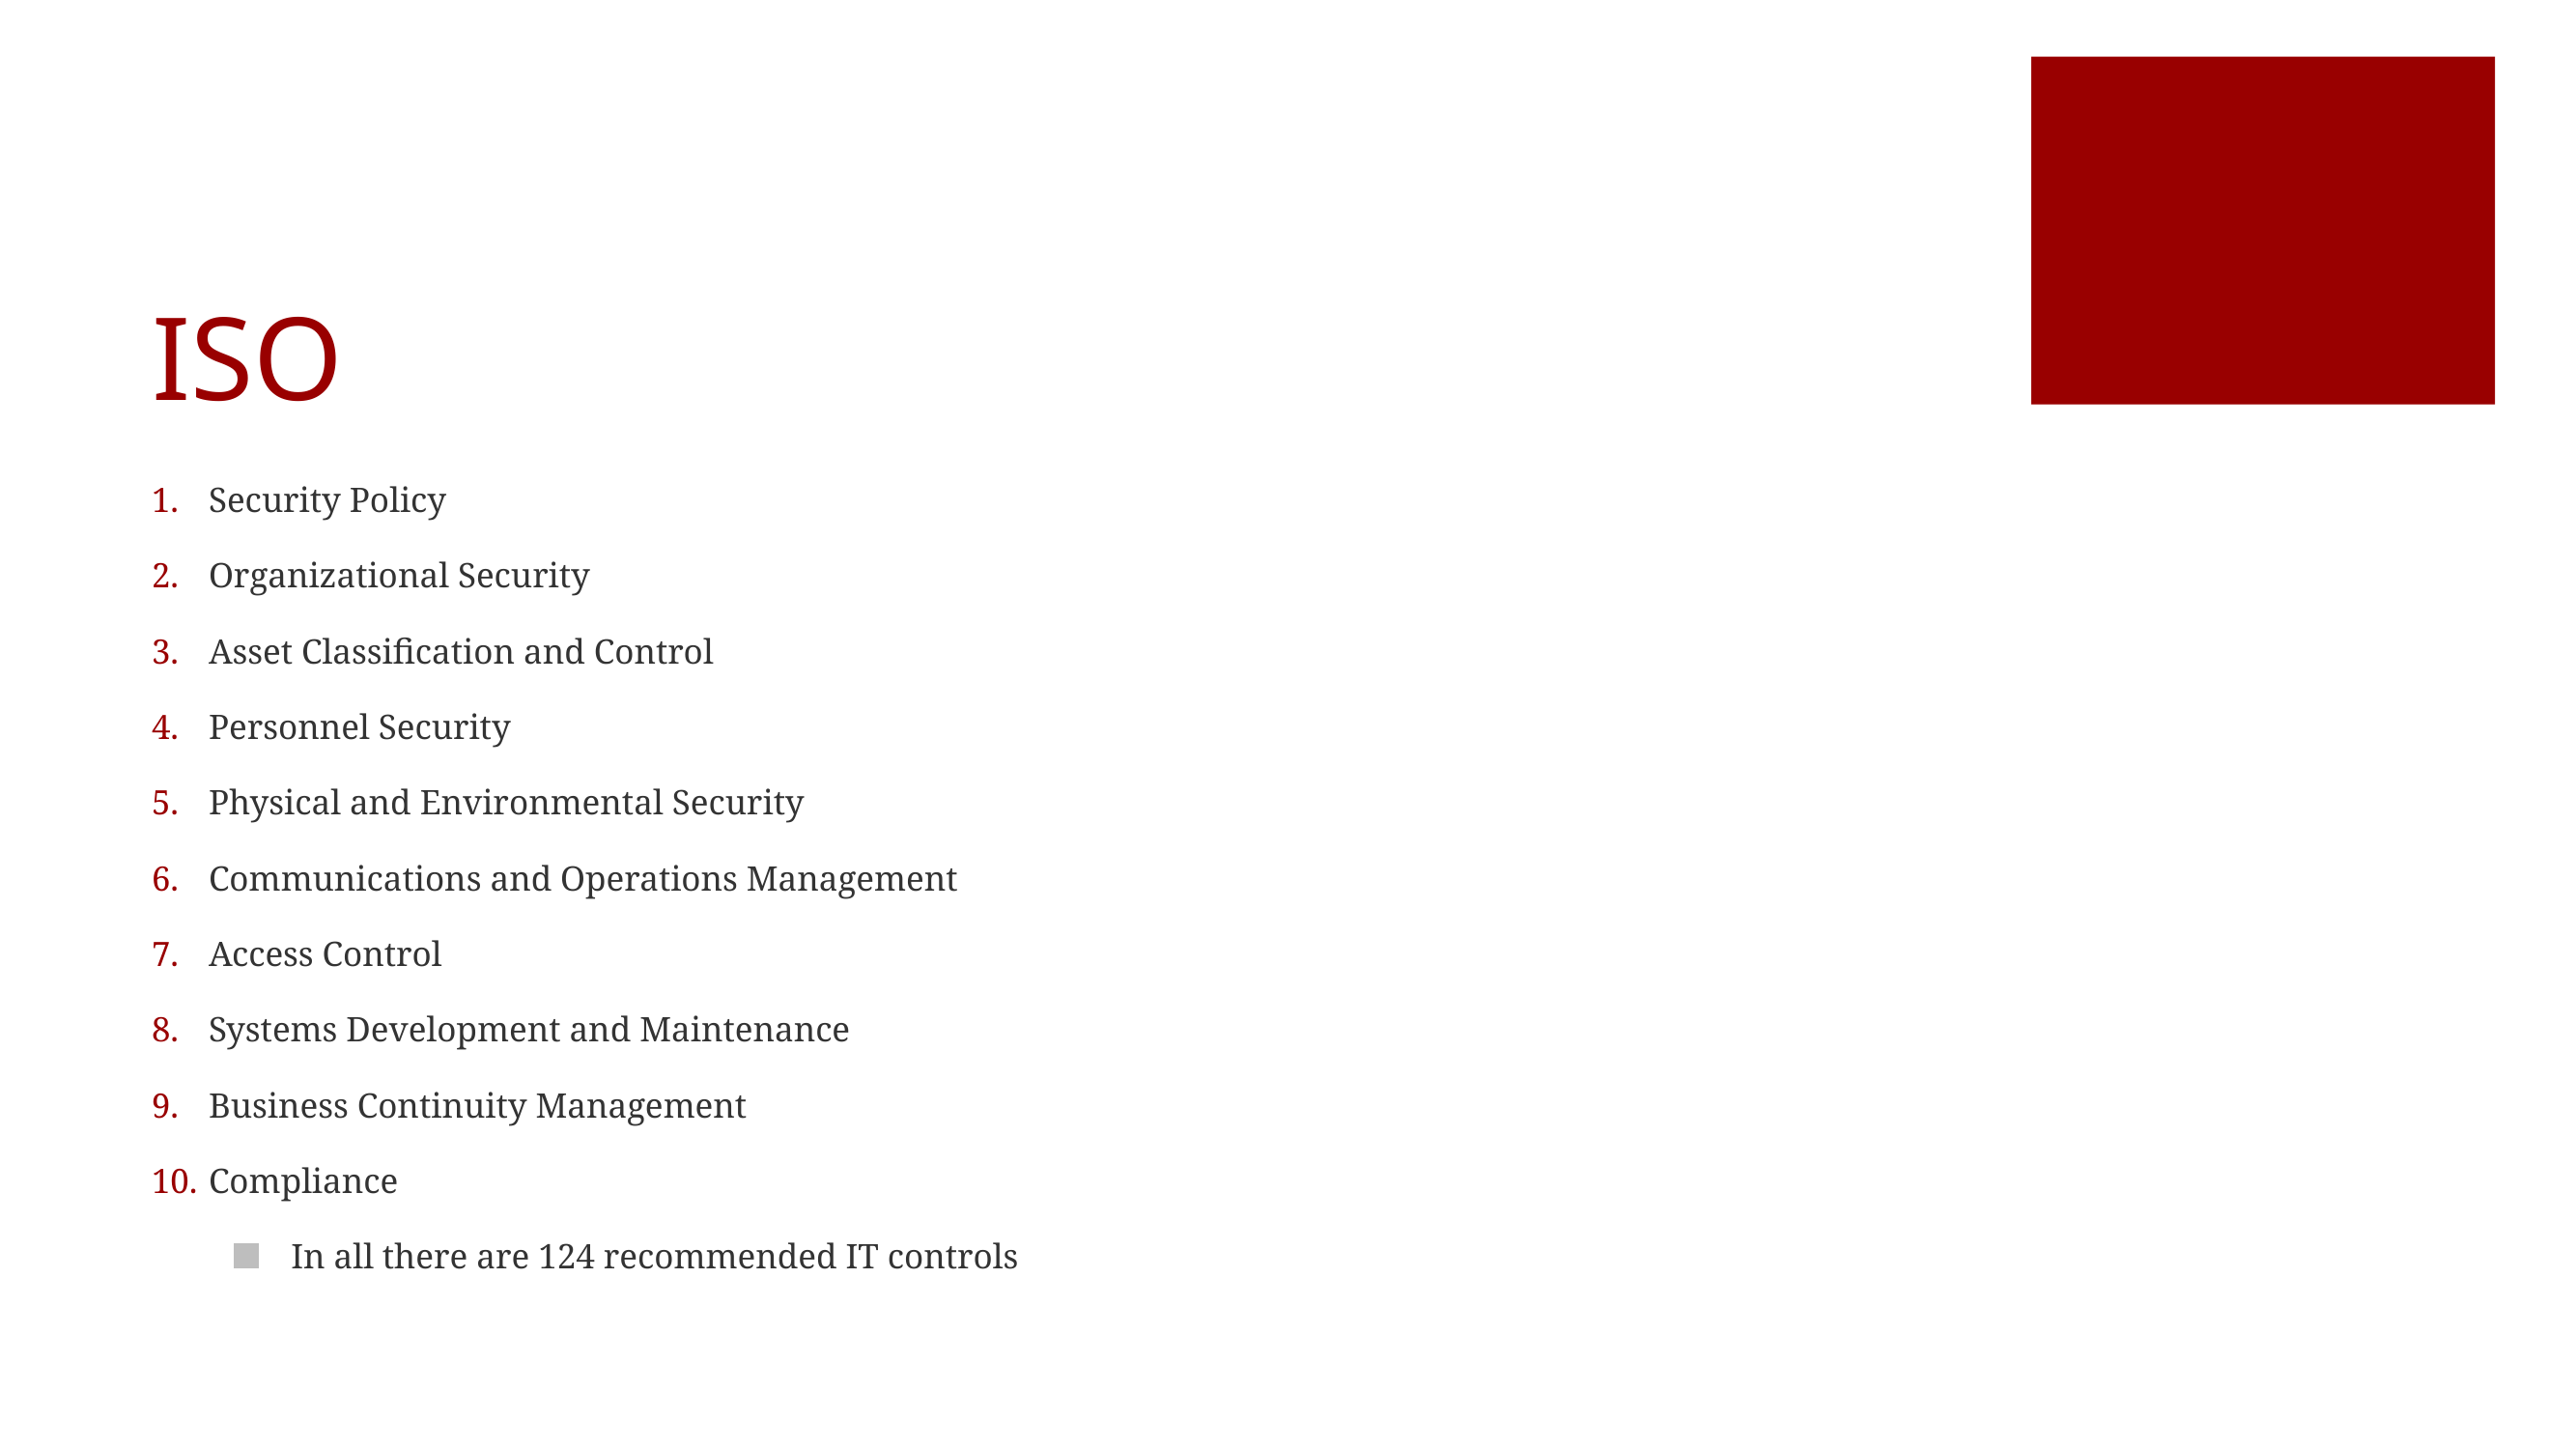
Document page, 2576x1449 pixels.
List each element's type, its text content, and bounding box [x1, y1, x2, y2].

picture [234, 1243, 259, 1268]
title ISO [128, 193, 1963, 435]
list Security Policy Organizational Security Asset Classification and Control Personnel Security Physical and Environmental Security Communications and Operations Management Access Control Systems Development and Maintenance Business Continuity Management Compliance In all there are 124 recommended IT controls [128, 467, 1963, 1294]
